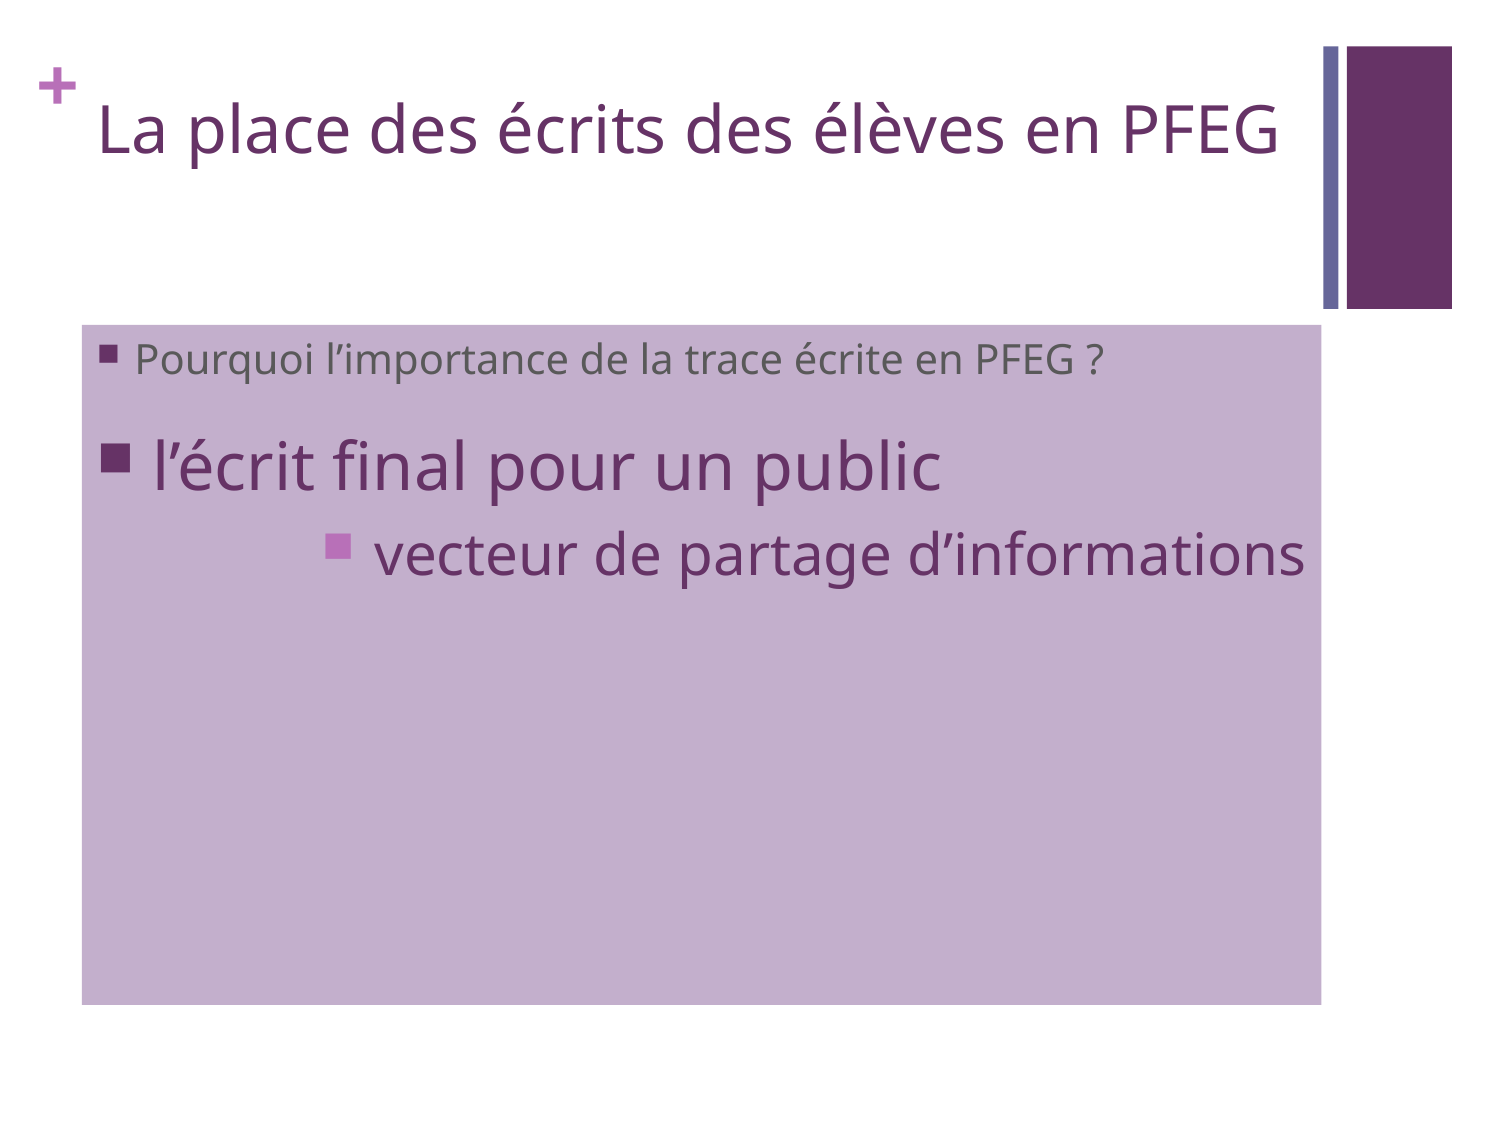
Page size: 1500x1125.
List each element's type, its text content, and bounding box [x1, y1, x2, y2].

list Pourquoi l’importance de la trace écrite en PFEG ? l’écrit final pour un public vecteur de partage d’informations [81, 324, 1322, 1005]
title La place des écrits des élèves en PFEG [81, 79, 1322, 263]
